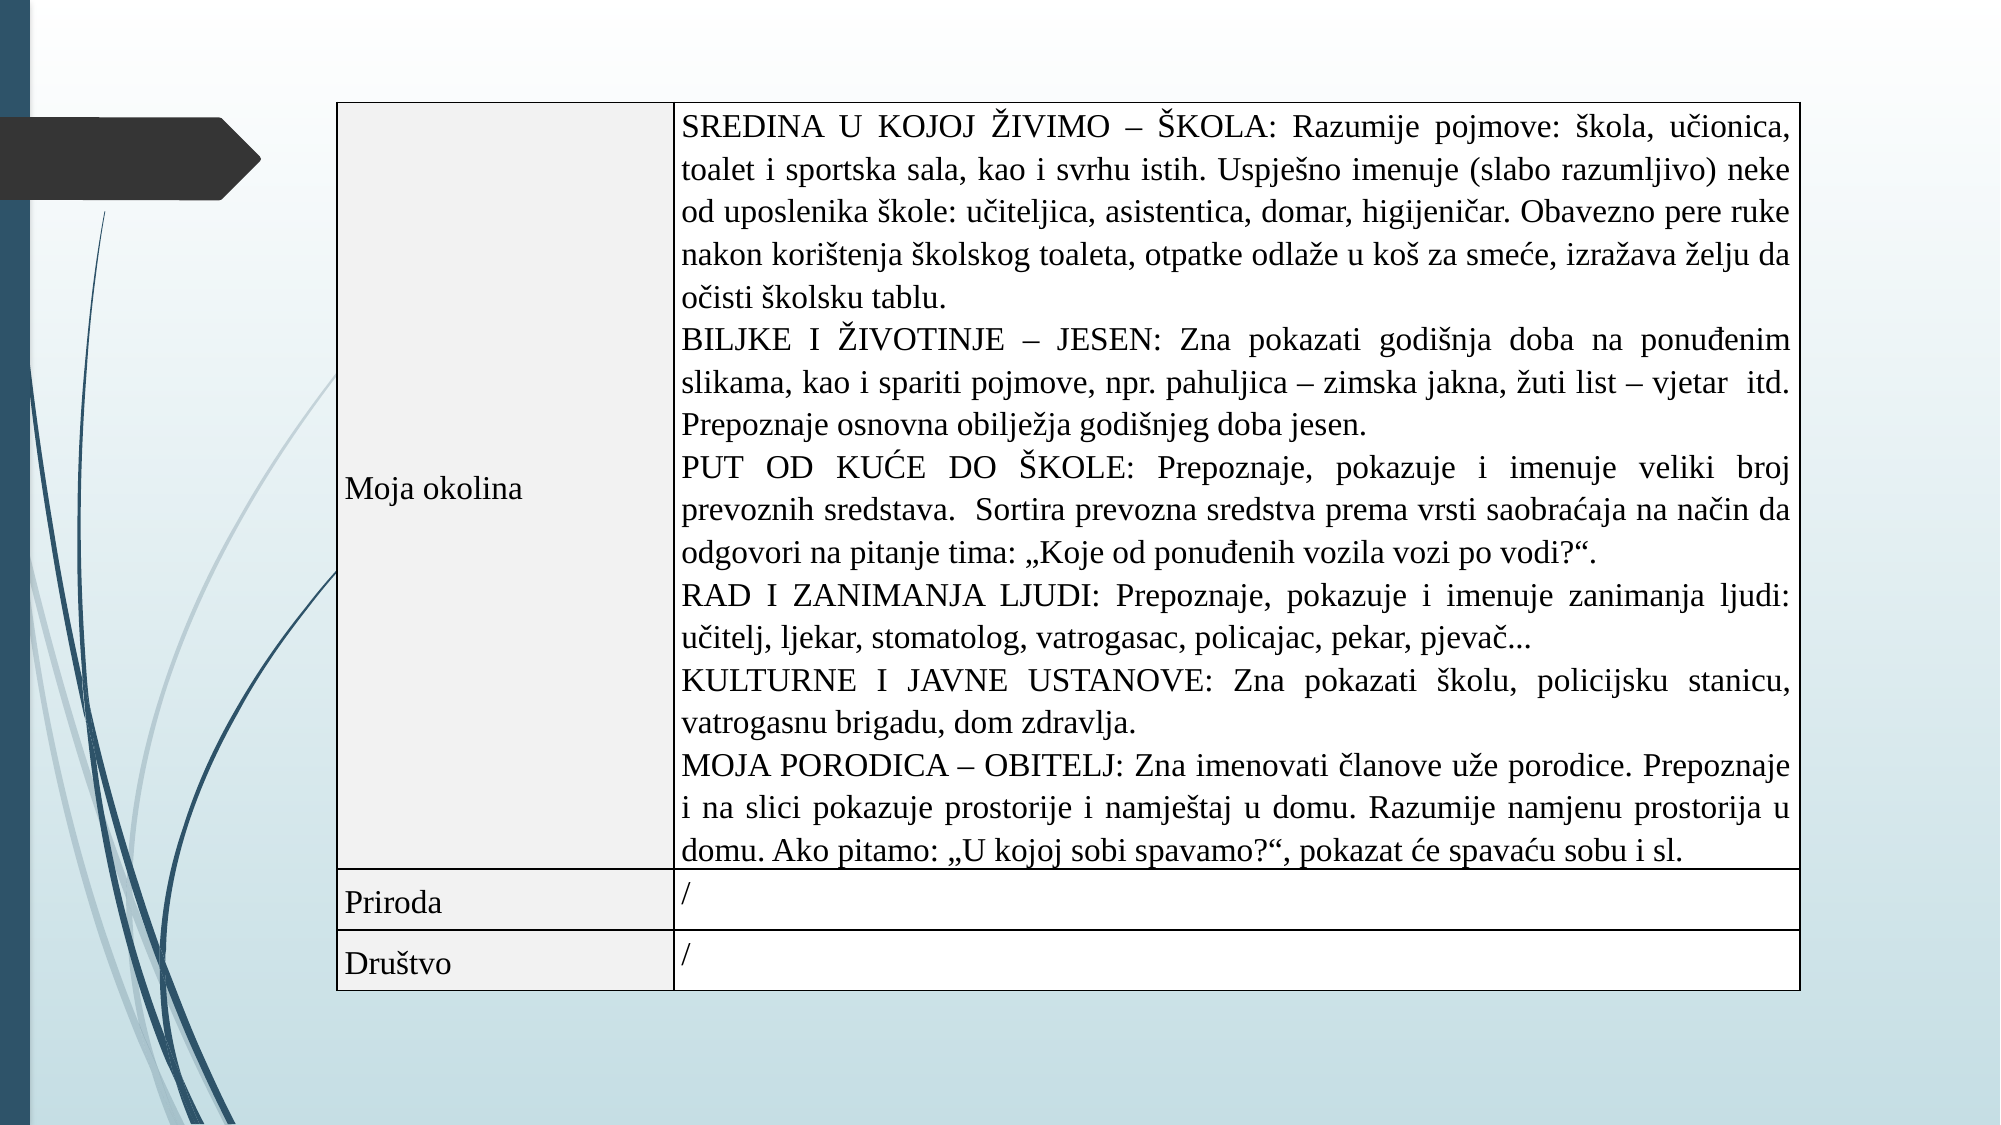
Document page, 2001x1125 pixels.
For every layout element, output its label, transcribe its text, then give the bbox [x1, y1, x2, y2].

table_cell / [675, 931, 1799, 990]
table_cell Društvo [338, 931, 673, 990]
table_header SREDINA U KOJOJ ŽIVIMO – ŠKOLA: Razumije pojmove: škola, učionica, toalet i sportska sala, kao i svrhu istih. Uspješno imenuje (slabo razumljivo) neke od uposlenika škole: učiteljica, asistentica, domar, higijeničar. Obavezno pere ruke nakon korištenja školskog toaleta, otpatke odlaže u koš za smeće, izražava želju da očisti školsku tablu. BILJKE I ŽIVOTINJE – JESEN: Zna pokazati godišnja doba na ponuđenim slikama, kao i spariti pojmove, npr. pahuljica – zimska jakna, žuti list – vjetar itd. Prepoznaje osnovna obilježja godišnjeg doba jesen. PUT OD KUĆE DO ŠKOLE: Prepoznaje, pokazuje i imenuje veliki broj prevoznih sredstava. Sortira prevozna sredstva prema vrsti saobraćaja na način da odgovori na pitanje tima: „Koje od ponuđenih vozila vozi po vodi?“. RAD I ZANIMANJA LJUDI: Prepoznaje, pokazuje i imenuje zanimanja ljudi: učitelj, ljekar, stomatolog, vatrogasac, policajac, pekar, pjevač... KULTURNE I JAVNE USTANOVE: Zna pokazati školu, policijsku stanicu, vatrogasnu brigadu, dom zdravlja. MOJA PORODICA – OBITELJ: Zna imenovati članove uže porodice. Prepoznaje i na slici pokazuje prostorije i namještaj u domu. Razumije namjenu prostorija u domu. Ako pitamo: „U kojoj sobi spavamo?“, pokazat će spavaću sobu i sl. [675, 103, 1799, 868]
table_cell Priroda [338, 870, 673, 929]
table_header Moja okolina [338, 103, 673, 868]
table_cell / [675, 870, 1799, 929]
